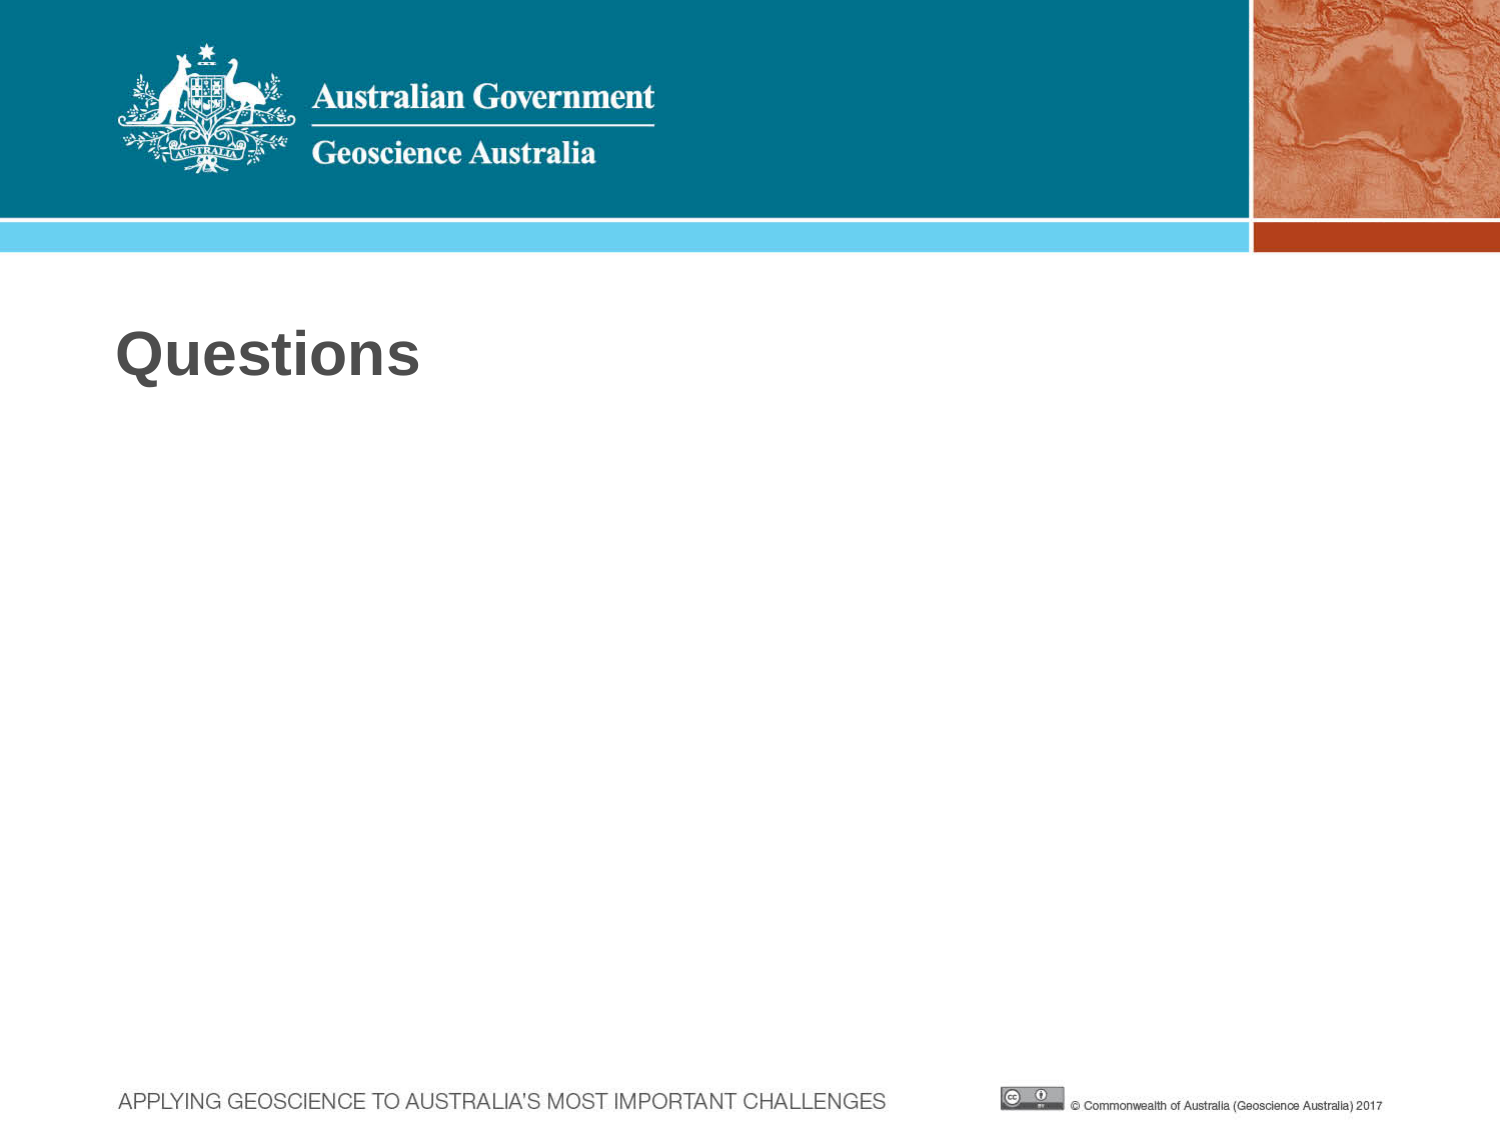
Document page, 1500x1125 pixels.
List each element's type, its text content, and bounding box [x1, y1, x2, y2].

picture [312, 121, 656, 126]
picture [473, 82, 656, 110]
picture [468, 138, 597, 167]
picture [313, 138, 462, 166]
picture [115, 41, 296, 174]
picture [312, 82, 464, 111]
title Questions [100, 305, 1400, 396]
picture [0, 0, 1500, 1125]
